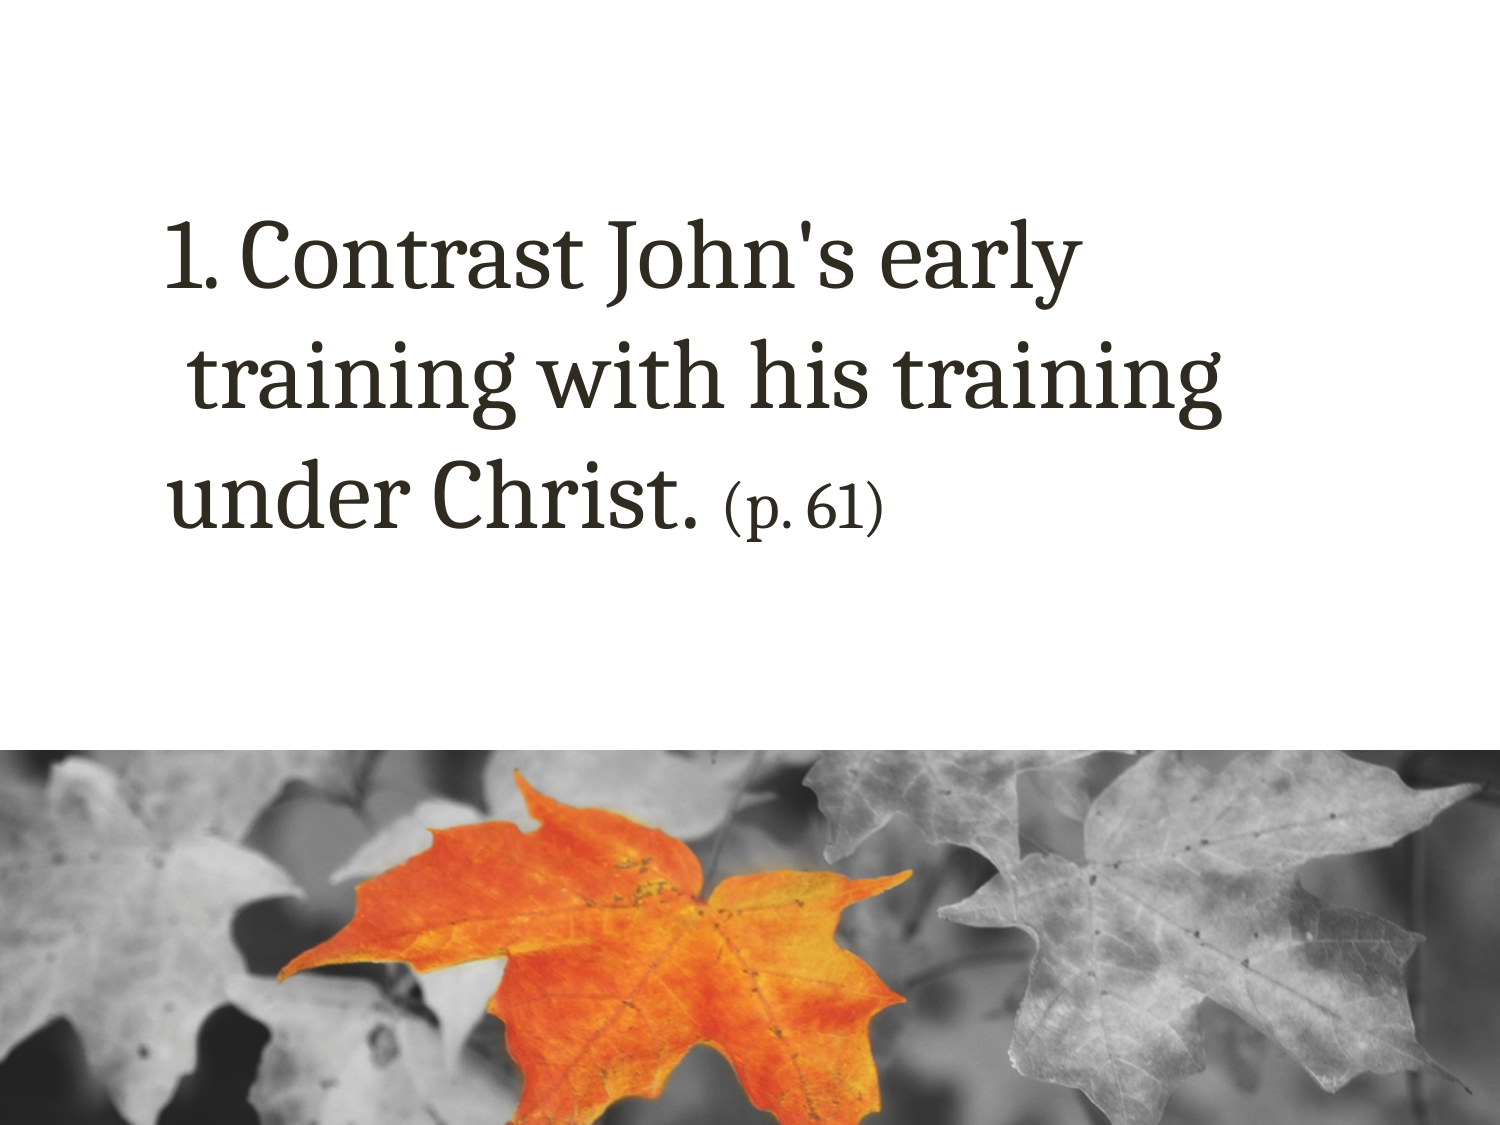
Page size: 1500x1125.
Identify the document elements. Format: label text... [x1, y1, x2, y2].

title 1. Contrast John's early training with his training under Christ. (p. 61) [150, 149, 1325, 588]
picture [0, 749, 1500, 1125]
